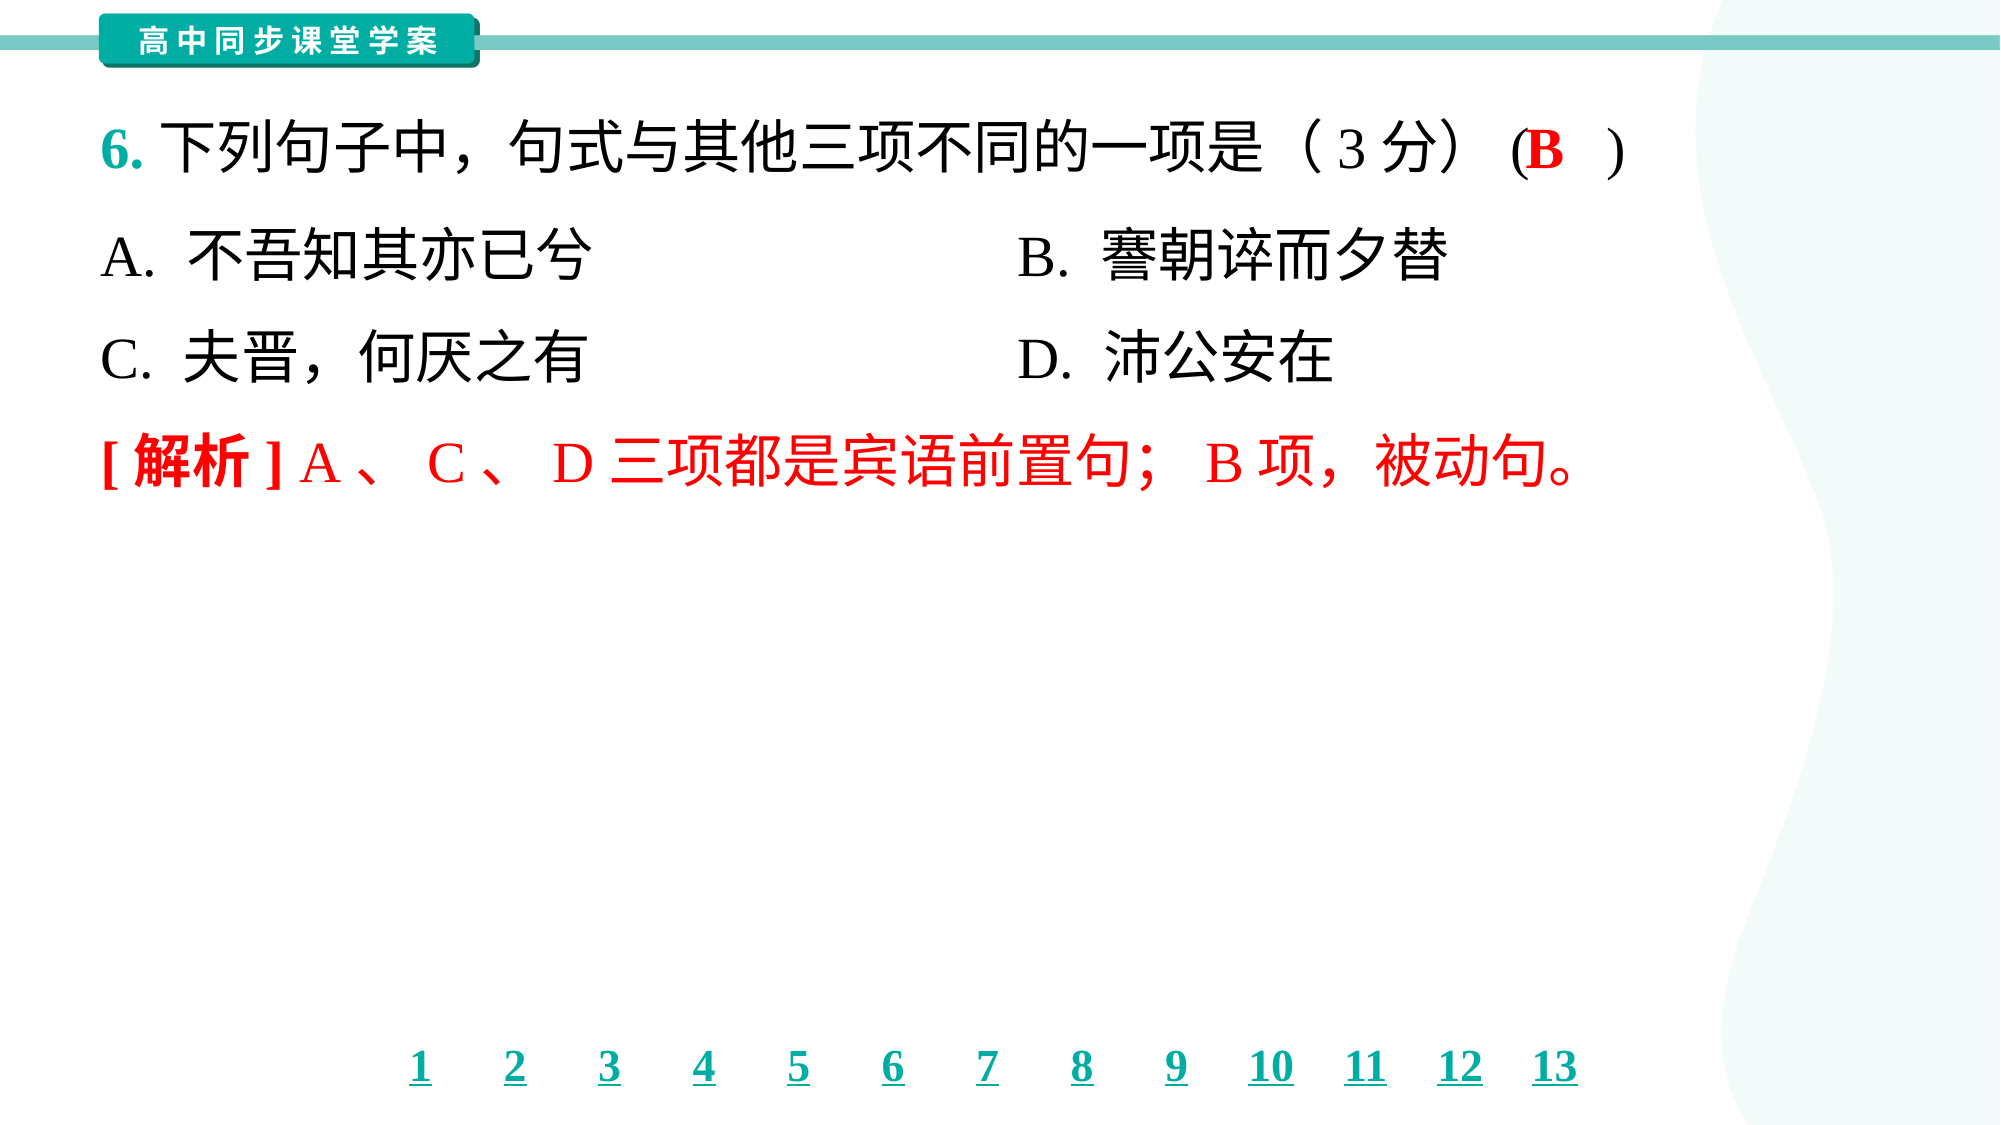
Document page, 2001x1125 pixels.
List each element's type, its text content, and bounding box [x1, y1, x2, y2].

text_box 6.下列句子中，句式与其他三项不同的一项是（3分）( ) [1586, 76, 1899, 169]
text_box A. 不吾知其亦已兮 B. 謇朝谇而夕替 C. 夫晋，何厌之有 D. 沛公安在 [100, 182, 1899, 380]
text_box B [1504, 75, 1586, 169]
text_box [解析] A、C、D三项都是宾语前置句；B项，被动句。 [100, 390, 1899, 483]
text_box 6.下列句子中，句式与其他三项不同的一项是（3分）( ) [100, 76, 1504, 169]
picture [0, 0, 2000, 1125]
